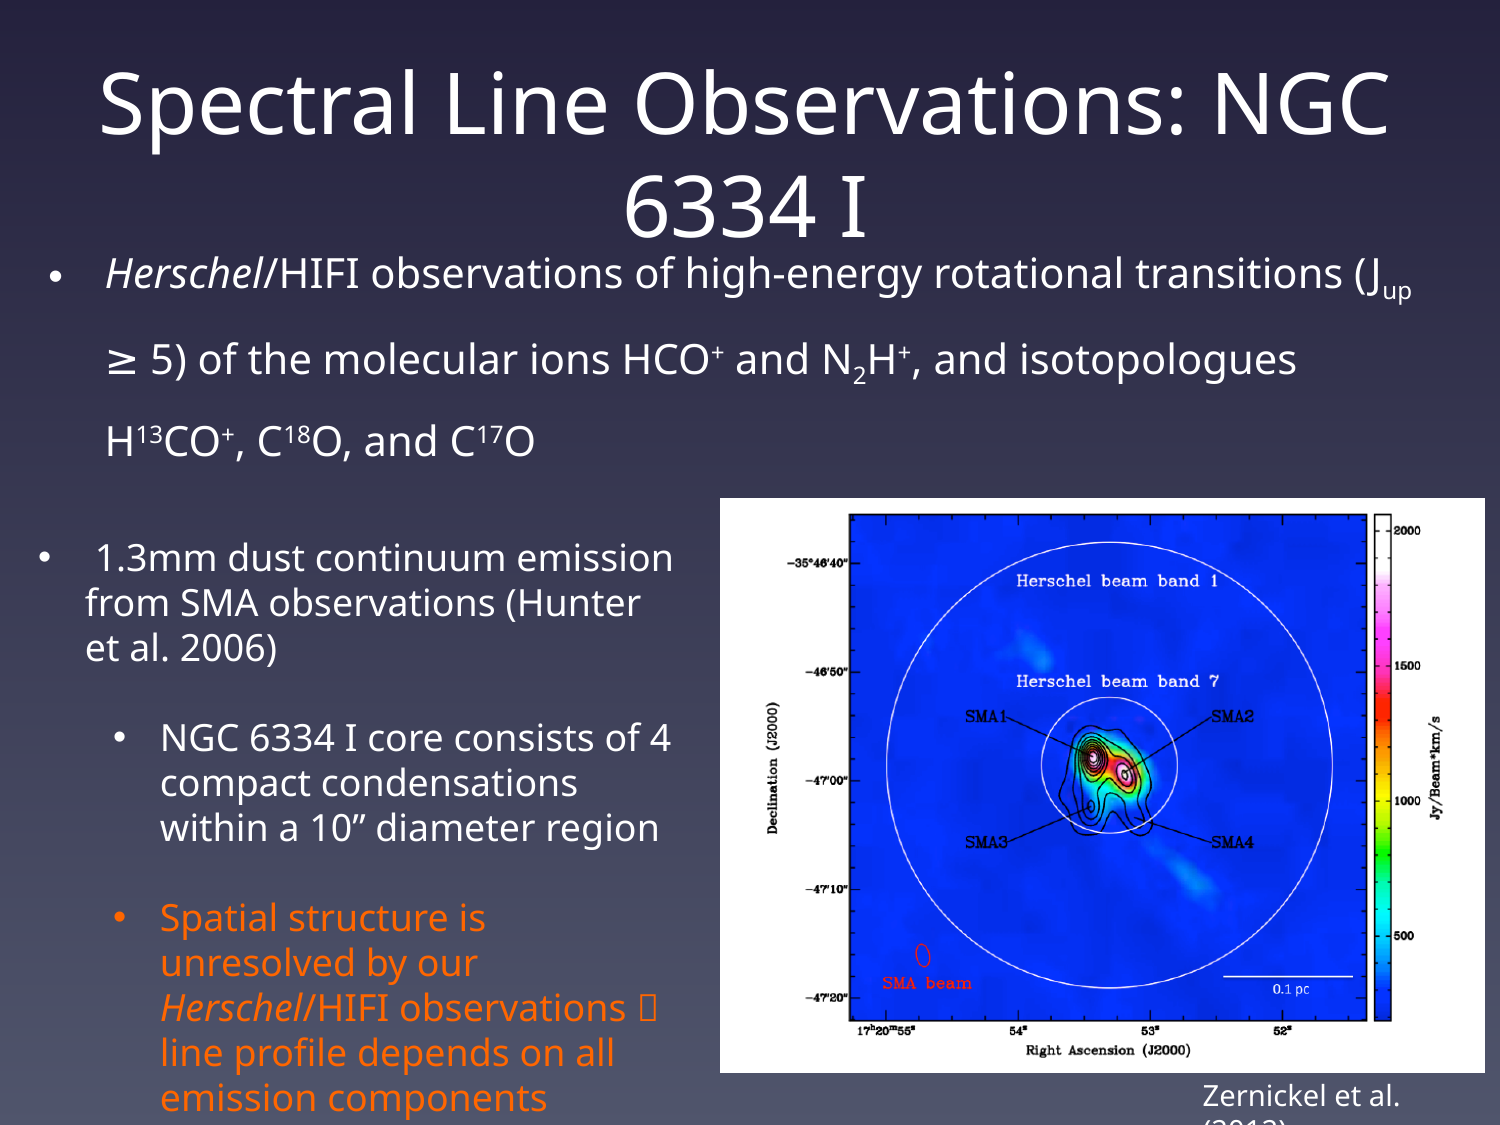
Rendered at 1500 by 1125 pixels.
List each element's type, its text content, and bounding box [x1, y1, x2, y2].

picture [719, 498, 1486, 1073]
text_box Zernickel et al. (2012) [1187, 1082, 1480, 1125]
text_box 1.3mm dust continuum emission from SMA observations (Hunter et al. 2006) NGC 6334 I core consists of 4 compact condensations within a 10” diameter region Spatial structure is unresolved by our Herschel/HIFI observations  line profile depends on all emission components [23, 526, 699, 1125]
title Spectral Line Observations: NGC 6334 I [33, 41, 1459, 185]
list Herschel/HIFI observations of high-energy rotational transitions (Jup ≥ 5) of the molecular ions HCO+ and N2H+, and isotopologues H13CO+, C18O, and C17O [33, 185, 1459, 573]
